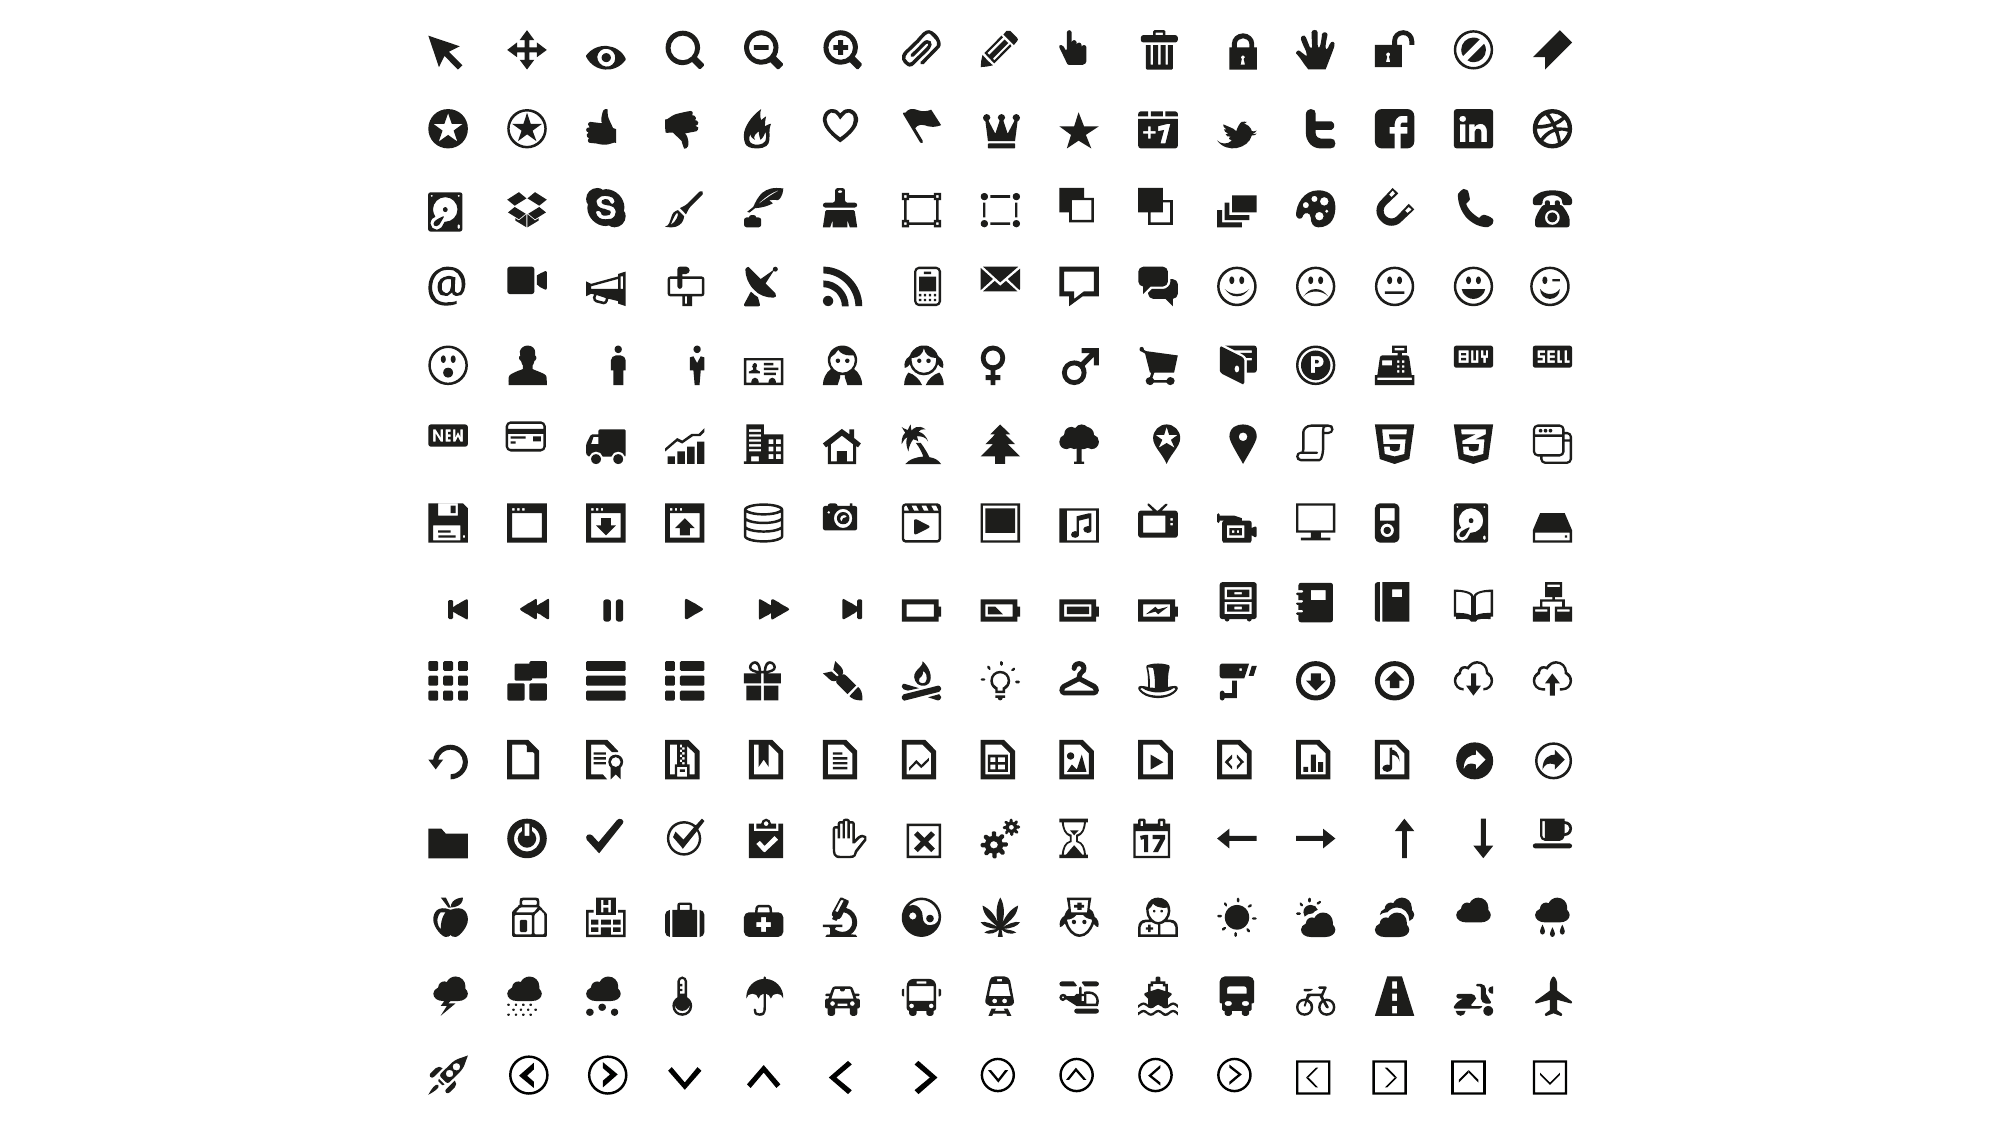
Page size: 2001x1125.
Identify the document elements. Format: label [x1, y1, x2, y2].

text_box [1374, 582, 1380, 622]
text_box [1473, 818, 1494, 859]
text_box [443, 690, 454, 701]
text_box [914, 519, 930, 535]
text_box [601, 53, 611, 63]
text_box [428, 266, 466, 306]
text_box [823, 266, 863, 307]
text_box [914, 831, 935, 853]
text_box [1453, 589, 1494, 622]
text_box [1532, 818, 1573, 849]
text_box [1394, 818, 1415, 859]
text_box [458, 690, 468, 701]
text_box [1138, 118, 1178, 149]
text_box [1532, 30, 1573, 70]
text_box [586, 109, 617, 145]
text_box [1483, 1005, 1494, 1016]
text_box [1002, 818, 1021, 836]
text_box [458, 675, 468, 686]
text_box [1232, 195, 1257, 213]
text_box [520, 598, 550, 620]
text_box [1145, 606, 1168, 615]
text_box [980, 424, 1021, 464]
text_box [665, 30, 704, 69]
text_box [586, 271, 626, 307]
text_box [1138, 739, 1173, 780]
text_box [1457, 188, 1494, 228]
text_box [902, 30, 941, 67]
text_box [610, 1008, 619, 1016]
text_box [1374, 912, 1410, 938]
text_box [1374, 109, 1415, 149]
text_box [1225, 345, 1257, 373]
text_box [1138, 663, 1178, 699]
text_box [928, 694, 942, 701]
text_box [822, 897, 858, 937]
text_box [901, 897, 942, 937]
text_box [744, 30, 783, 70]
text_box [1217, 828, 1257, 849]
text_box [514, 663, 533, 681]
text_box [748, 818, 784, 859]
text_box [1236, 754, 1245, 770]
text_box [505, 421, 546, 452]
text_box [980, 220, 988, 228]
text_box [1074, 902, 1085, 910]
text_box [512, 112, 542, 142]
text_box [1532, 109, 1573, 149]
text_box [1535, 897, 1570, 923]
text_box [914, 266, 942, 307]
text_box [1059, 266, 1099, 307]
text_box [512, 897, 547, 937]
text_box [1217, 121, 1257, 149]
text_box [1229, 33, 1257, 70]
text_box [1296, 1060, 1331, 1095]
text_box [1219, 680, 1237, 701]
text_box [1296, 739, 1331, 780]
text_box [1458, 1070, 1469, 1083]
text_box [1148, 1065, 1161, 1086]
text_box [822, 503, 858, 531]
text_box [1059, 112, 1099, 149]
text_box [828, 1060, 852, 1095]
text_box [1453, 661, 1494, 691]
text_box [1296, 828, 1336, 849]
text_box [428, 424, 468, 447]
text_box [743, 424, 784, 464]
text_box [1374, 976, 1415, 1016]
text_box [822, 428, 861, 465]
text_box [919, 276, 937, 292]
text_box [1165, 111, 1178, 117]
text_box [429, 1066, 443, 1078]
text_box [1219, 346, 1245, 385]
text_box [1296, 424, 1334, 462]
text_box [1453, 993, 1483, 1009]
text_box [458, 661, 468, 671]
text_box [613, 927, 621, 932]
text_box [440, 1055, 468, 1083]
text_box [914, 1060, 938, 1095]
text_box [667, 266, 705, 307]
text_box [1542, 276, 1548, 285]
text_box [901, 423, 942, 465]
text_box [980, 345, 1006, 386]
text_box [744, 291, 760, 307]
text_box [747, 187, 784, 213]
text_box [601, 919, 611, 925]
text_box [1219, 663, 1250, 679]
text_box [1372, 1060, 1407, 1095]
text_box [507, 30, 547, 70]
text_box [1453, 345, 1494, 368]
text_box [906, 823, 942, 859]
text_box [1066, 752, 1075, 760]
text_box [1229, 276, 1235, 285]
text_box [1133, 818, 1171, 859]
text_box [987, 1070, 1009, 1083]
text_box [1145, 924, 1154, 933]
text_box [743, 503, 784, 543]
text_box [529, 661, 547, 679]
text_box [1012, 220, 1021, 228]
text_box [586, 429, 626, 457]
text_box [428, 109, 468, 149]
text_box [1476, 983, 1491, 1004]
text_box [906, 978, 937, 1016]
text_box [445, 1080, 457, 1094]
text_box [825, 986, 860, 1016]
text_box [1070, 830, 1079, 836]
text_box [519, 919, 528, 933]
text_box [1382, 582, 1410, 622]
text_box [1540, 289, 1560, 299]
text_box [980, 661, 1020, 701]
text_box [1466, 673, 1481, 696]
text_box [763, 685, 779, 701]
text_box [1066, 606, 1090, 615]
text_box [598, 1003, 606, 1011]
text_box [591, 927, 599, 932]
text_box [615, 599, 624, 622]
text_box [1059, 599, 1099, 622]
text_box [440, 355, 446, 363]
text_box [428, 744, 468, 780]
text_box [1217, 266, 1257, 307]
text_box [832, 818, 867, 859]
text_box [586, 675, 626, 686]
text_box [1239, 276, 1245, 285]
text_box [1138, 599, 1178, 622]
text_box [1387, 276, 1393, 285]
text_box [1374, 30, 1415, 68]
text_box [1559, 924, 1565, 935]
text_box [1303, 904, 1318, 917]
text_box [1217, 210, 1242, 228]
text_box [507, 503, 547, 543]
text_box [1303, 988, 1313, 992]
text_box [1081, 981, 1099, 987]
text_box [1532, 424, 1573, 464]
text_box [509, 1055, 549, 1095]
text_box [1229, 1064, 1242, 1085]
text_box [822, 210, 858, 228]
text_box [1303, 289, 1329, 297]
text_box [450, 355, 456, 363]
text_box [610, 355, 626, 386]
text_box [1059, 1057, 1094, 1093]
text_box [1469, 1070, 1479, 1083]
text_box [1530, 266, 1570, 307]
text_box [428, 192, 463, 232]
text_box [1547, 212, 1558, 223]
text_box [1229, 424, 1257, 464]
text_box [438, 1078, 445, 1086]
text_box [508, 345, 547, 386]
text_box [672, 976, 693, 1016]
text_box [591, 454, 602, 465]
text_box [586, 503, 626, 543]
text_box [1248, 665, 1257, 676]
text_box [1059, 30, 1087, 65]
text_box [1296, 266, 1336, 307]
text_box [980, 599, 1021, 622]
text_box [1384, 670, 1405, 689]
text_box [1379, 897, 1415, 922]
text_box [1532, 582, 1573, 622]
text_box [743, 358, 784, 386]
text_box [596, 897, 616, 915]
text_box [1059, 424, 1099, 464]
text_box [1374, 424, 1415, 464]
text_box [1397, 276, 1403, 285]
text_box [1138, 187, 1173, 225]
text_box [1374, 661, 1415, 701]
text_box [428, 35, 463, 70]
text_box [586, 690, 626, 701]
text_box [668, 1067, 702, 1090]
text_box [1059, 187, 1094, 223]
text_box [1140, 30, 1178, 43]
text_box [1310, 754, 1316, 772]
text_box [763, 372, 776, 376]
text_box [982, 113, 1020, 149]
text_box [693, 345, 701, 354]
text_box [902, 109, 942, 143]
text_box [743, 661, 781, 684]
text_box [743, 109, 772, 149]
text_box [1545, 673, 1560, 696]
text_box [1461, 289, 1486, 299]
text_box [1456, 897, 1491, 923]
text_box [613, 454, 624, 465]
text_box [822, 345, 863, 386]
text_box [428, 1084, 439, 1095]
text_box [1227, 589, 1250, 598]
text_box [753, 45, 769, 50]
text_box [1455, 1010, 1466, 1016]
text_box [823, 30, 862, 70]
text_box [1229, 528, 1242, 536]
text_box [1453, 30, 1494, 70]
text_box [914, 661, 931, 686]
text_box [443, 661, 454, 671]
text_box [1138, 1009, 1178, 1016]
text_box [519, 1062, 534, 1088]
text_box [1217, 513, 1257, 543]
text_box [666, 818, 705, 856]
text_box [1150, 111, 1163, 117]
text_box [1296, 29, 1335, 70]
text_box [1138, 266, 1178, 307]
text_box [1532, 661, 1573, 691]
text_box [901, 739, 937, 780]
text_box [1540, 924, 1546, 935]
text_box [980, 503, 1021, 543]
text_box [1219, 582, 1257, 622]
text_box [433, 908, 468, 937]
text_box [586, 45, 626, 70]
text_box [980, 54, 993, 68]
text_box [587, 1055, 628, 1095]
text_box [586, 976, 621, 1002]
text_box [1059, 981, 1077, 987]
text_box [1145, 45, 1173, 70]
text_box [428, 661, 439, 671]
text_box [665, 739, 700, 780]
text_box [822, 109, 859, 143]
text_box [507, 683, 525, 701]
text_box [586, 661, 626, 671]
text_box [1012, 192, 1021, 201]
text_box [1059, 818, 1088, 859]
text_box [450, 505, 456, 514]
text_box [758, 599, 790, 620]
text_box [1066, 754, 1087, 772]
text_box [507, 109, 547, 149]
text_box [1466, 276, 1472, 285]
text_box [1071, 513, 1092, 538]
text_box [763, 362, 774, 366]
text_box [1453, 424, 1494, 464]
text_box [1139, 346, 1178, 386]
text_box [433, 976, 468, 1016]
text_box [1542, 749, 1565, 770]
text_box [983, 280, 1018, 292]
text_box [596, 518, 616, 536]
text_box [613, 919, 621, 925]
text_box [901, 599, 942, 622]
text_box [903, 345, 945, 386]
text_box [448, 599, 468, 620]
text_box [748, 362, 760, 374]
text_box [428, 675, 439, 686]
text_box [586, 818, 624, 854]
text_box [1374, 739, 1410, 780]
text_box [428, 345, 468, 386]
text_box [664, 661, 705, 701]
text_box [909, 757, 929, 771]
text_box [1224, 202, 1250, 221]
text_box [1219, 976, 1255, 1016]
text_box [1138, 1057, 1173, 1093]
text_box [1066, 1067, 1087, 1080]
text_box [1224, 754, 1233, 770]
text_box [901, 192, 942, 228]
text_box [507, 266, 547, 295]
text_box [842, 598, 863, 620]
text_box [822, 295, 834, 307]
text_box [665, 503, 705, 543]
text_box [747, 1065, 781, 1088]
text_box [926, 914, 934, 923]
text_box [833, 40, 849, 55]
text_box [433, 216, 444, 227]
text_box [507, 818, 547, 859]
text_box [1059, 986, 1099, 1007]
text_box [822, 661, 857, 695]
text_box [1535, 976, 1573, 1016]
text_box [1467, 43, 1486, 63]
text_box [1488, 986, 1494, 994]
text_box [822, 739, 858, 780]
text_box [1374, 345, 1415, 386]
text_box [1059, 739, 1094, 780]
text_box [1532, 345, 1573, 368]
text_box [763, 367, 779, 371]
text_box [1451, 1060, 1486, 1095]
text_box [1138, 976, 1178, 1009]
text_box [980, 1057, 1016, 1093]
text_box [507, 192, 547, 228]
text_box [591, 919, 599, 925]
text_box [1535, 200, 1570, 228]
text_box [980, 831, 1008, 859]
text_box [1153, 424, 1181, 464]
text_box [1383, 526, 1391, 535]
text_box [901, 683, 920, 691]
text_box [672, 902, 698, 937]
text_box [1217, 739, 1252, 780]
text_box [1003, 30, 1018, 46]
text_box [1475, 276, 1481, 285]
text_box [1296, 661, 1336, 701]
text_box [689, 356, 705, 386]
text_box [901, 503, 942, 543]
text_box [443, 367, 454, 378]
text_box [983, 266, 1019, 283]
text_box [849, 686, 863, 701]
text_box [985, 508, 1016, 533]
text_box [1224, 904, 1250, 930]
text_box [822, 188, 858, 208]
text_box [1453, 109, 1494, 149]
text_box [1305, 109, 1336, 149]
text_box [748, 739, 784, 780]
text_box [1374, 266, 1415, 307]
text_box [1138, 897, 1178, 937]
text_box [684, 598, 704, 620]
text_box [586, 187, 626, 228]
text_box [980, 192, 988, 201]
text_box [1138, 503, 1178, 538]
text_box [529, 683, 547, 701]
text_box [586, 909, 626, 938]
text_box [1296, 986, 1336, 1016]
text_box [1306, 673, 1326, 691]
text_box [980, 897, 1021, 937]
text_box [428, 690, 439, 701]
text_box [1532, 513, 1573, 543]
text_box [603, 599, 611, 622]
text_box [1300, 912, 1336, 938]
text_box [586, 1008, 594, 1016]
text_box [744, 215, 762, 228]
text_box [987, 754, 1008, 772]
text_box [1061, 348, 1099, 386]
text_box [443, 675, 454, 686]
text_box [1374, 503, 1400, 543]
text_box [987, 606, 1003, 615]
text_box [743, 904, 784, 937]
text_box [1532, 1060, 1568, 1095]
text_box [665, 190, 704, 231]
text_box [586, 739, 624, 780]
text_box [1453, 503, 1489, 543]
text_box [832, 766, 848, 770]
text_box [1152, 834, 1166, 853]
text_box [1074, 1008, 1099, 1014]
text_box [836, 512, 850, 525]
text_box [1296, 582, 1333, 623]
text_box [746, 976, 784, 1016]
text_box [665, 909, 670, 938]
text_box [1461, 37, 1480, 56]
text_box [1059, 661, 1099, 696]
text_box [507, 739, 540, 780]
text_box [675, 518, 695, 536]
text_box [428, 503, 468, 543]
text_box [984, 35, 1012, 64]
text_box [1382, 747, 1400, 772]
text_box [985, 976, 1015, 1006]
text_box [1318, 276, 1324, 285]
text_box [665, 110, 699, 149]
text_box [428, 828, 468, 859]
text_box [440, 897, 451, 908]
text_box [746, 685, 762, 701]
text_box [1217, 1057, 1252, 1093]
text_box [1549, 927, 1555, 937]
text_box [664, 428, 705, 465]
text_box [1318, 762, 1324, 772]
text_box [1059, 508, 1099, 543]
text_box [1296, 345, 1336, 386]
text_box [988, 1008, 1012, 1016]
text_box [1296, 190, 1336, 228]
text_box [1376, 187, 1415, 226]
text_box [602, 1062, 618, 1088]
text_box [980, 739, 1016, 780]
text_box [1150, 754, 1164, 770]
text_box [1296, 503, 1336, 541]
text_box [823, 280, 849, 307]
text_box [1138, 111, 1149, 117]
text_box [699, 909, 705, 938]
text_box [1532, 190, 1573, 206]
text_box [745, 266, 778, 298]
text_box [1459, 527, 1470, 538]
text_box [1535, 742, 1573, 780]
text_box [1007, 268, 1021, 291]
text_box [507, 976, 542, 1002]
text_box [1227, 604, 1250, 612]
text_box [1140, 834, 1149, 853]
text_box [1300, 350, 1331, 381]
text_box [1456, 742, 1494, 780]
text_box [901, 685, 942, 701]
text_box [1308, 276, 1314, 285]
text_box [614, 345, 622, 354]
text_box [980, 267, 993, 291]
text_box [1224, 289, 1250, 297]
text_box [1453, 266, 1494, 307]
text_box [1059, 897, 1099, 937]
text_box [450, 897, 463, 908]
